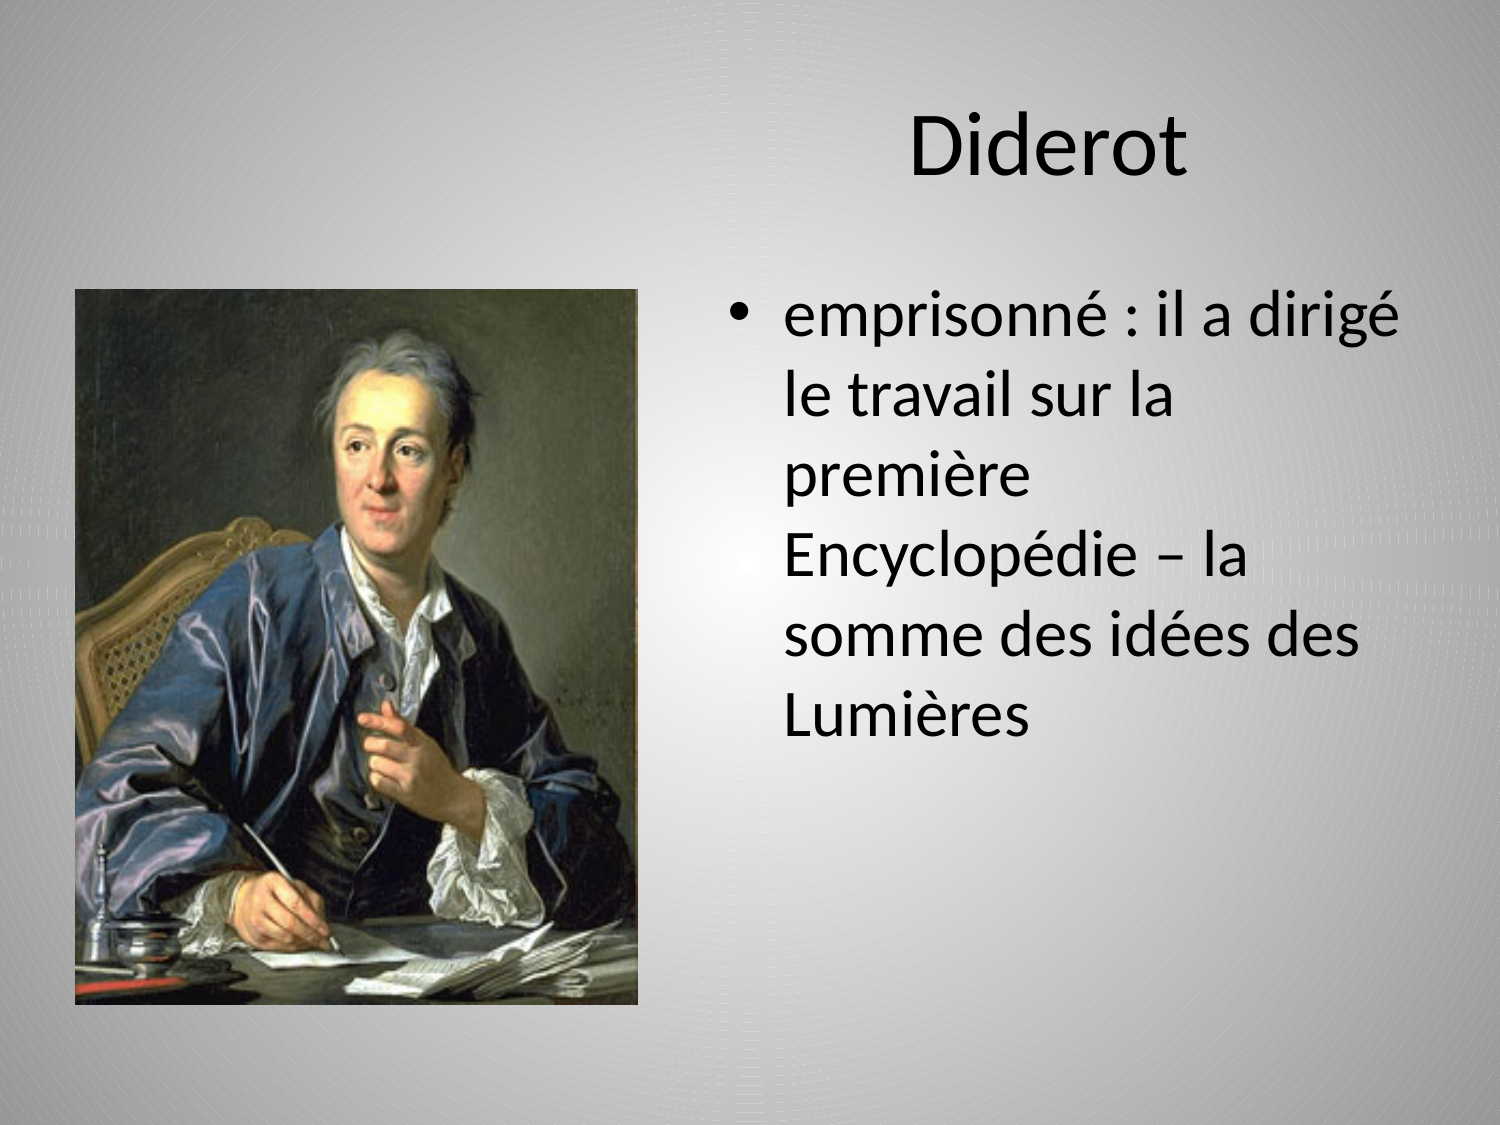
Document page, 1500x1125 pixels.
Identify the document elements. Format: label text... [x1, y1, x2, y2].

picture [74, 289, 638, 1006]
title Diderot [694, 45, 1425, 233]
list emprisonné : il a dirigé le travail sur la première Encyclopédie – la somme des idées des Lumières [712, 262, 1425, 1005]
